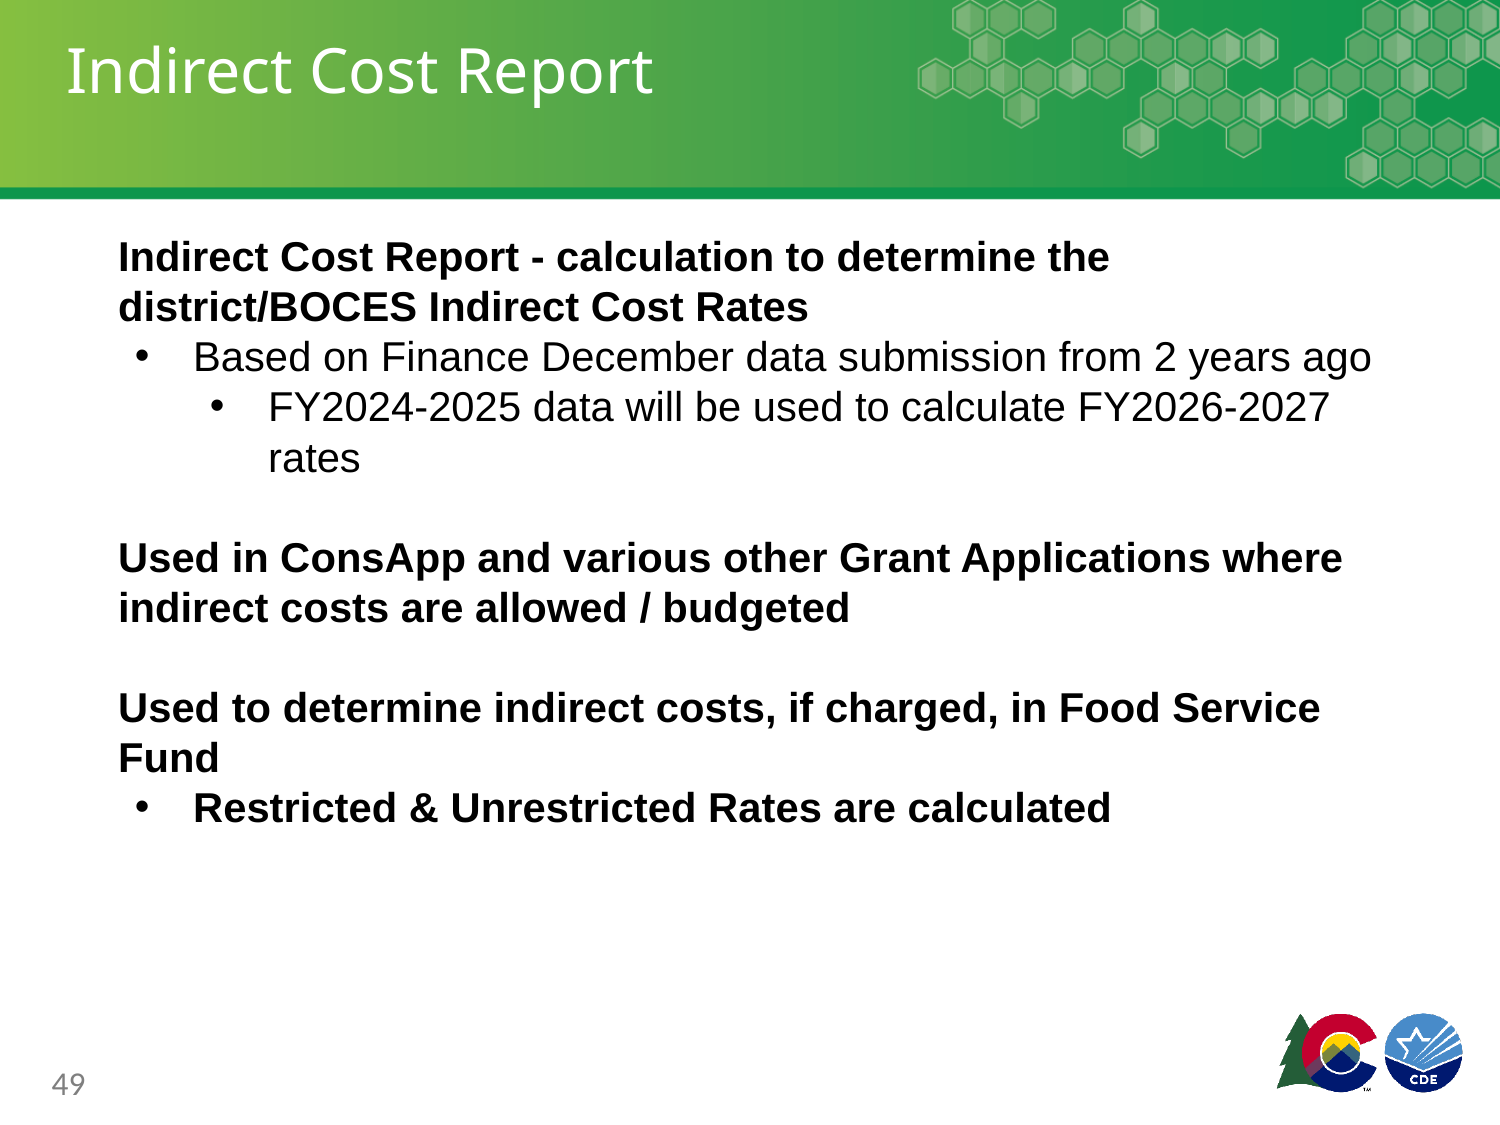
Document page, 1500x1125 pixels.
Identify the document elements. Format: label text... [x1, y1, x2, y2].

picture [0, 0, 1500, 200]
picture [1275, 1012, 1463, 1093]
title Indirect Cost Report [66, 39, 1411, 164]
slide_number 49 [36, 1054, 375, 1115]
list Indirect Cost Report - calculation to determine the district/BOCES Indirect Cost Rates Based on Finance December data submission from 2 years ago FY2024-2025 data will be used to calculate FY2026-2027 rates Used in ConsApp and various other Grant Applications where indirect costs are allowed / budgeted Used to determine indirect costs, if charged, in Food Service Fund Restricted & Unrestricted Rates are calculated [118, 229, 1386, 1000]
